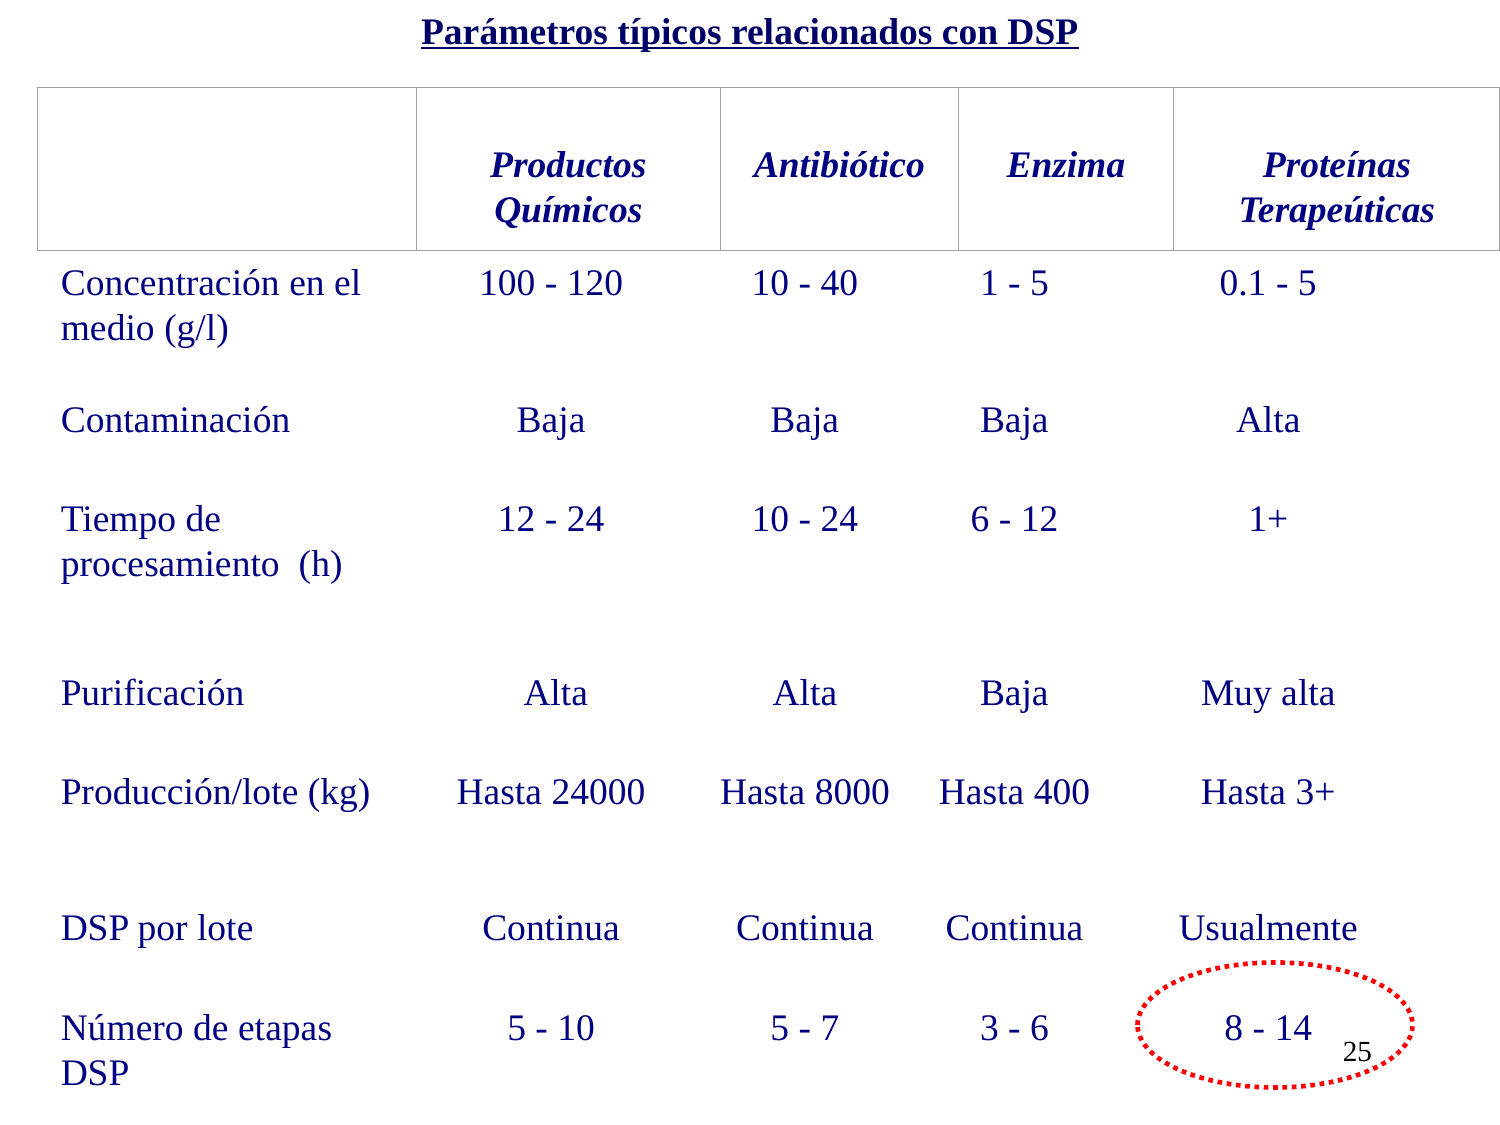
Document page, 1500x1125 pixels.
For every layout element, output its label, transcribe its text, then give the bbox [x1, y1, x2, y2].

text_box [37, 87, 1500, 1125]
text_box Parámetros típicos relacionados con DSP [0, 0, 1500, 105]
